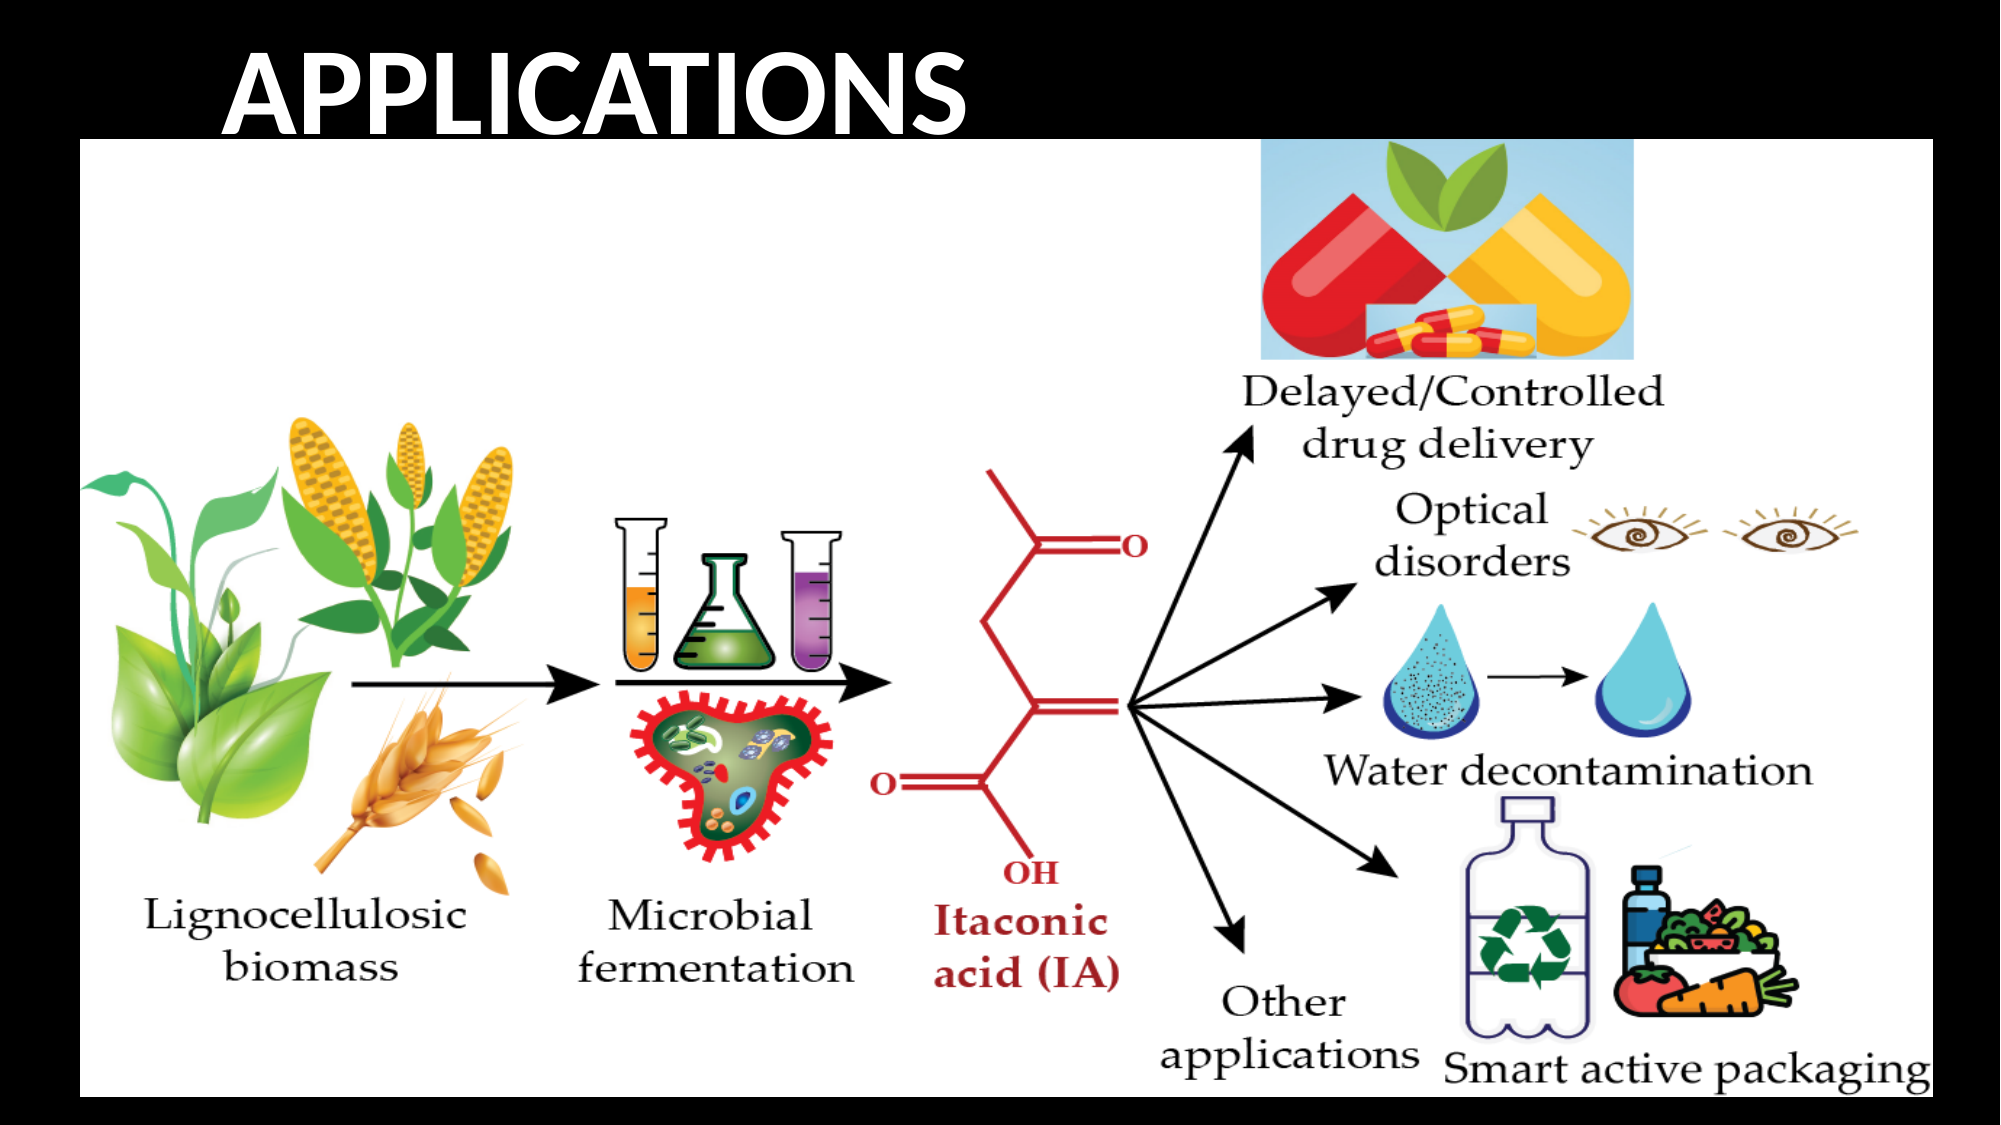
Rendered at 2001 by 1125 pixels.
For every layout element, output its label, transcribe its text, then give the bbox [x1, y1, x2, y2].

text_box APPLICATIONS [206, 2, 1141, 139]
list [80, 139, 1933, 1097]
